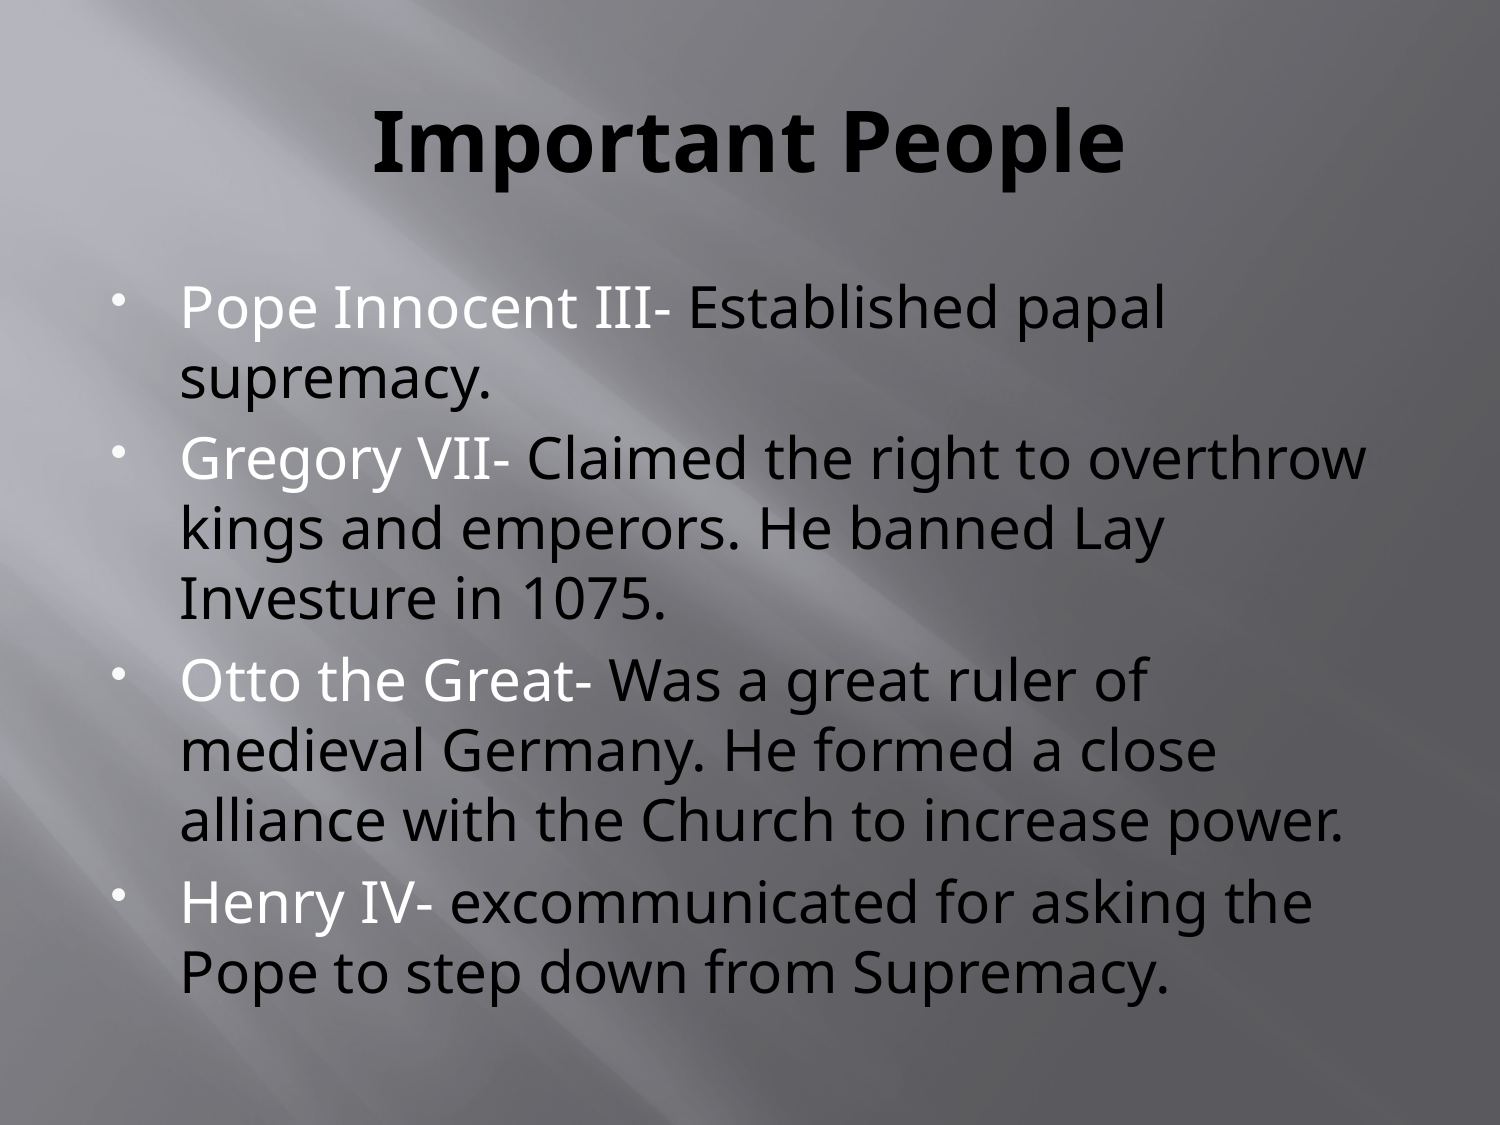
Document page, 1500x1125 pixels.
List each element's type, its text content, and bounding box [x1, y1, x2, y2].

title Important People [75, 45, 1425, 233]
list Pope Innocent III- Established papal supremacy. Gregory VII- Claimed the right to overthrow kings and emperors. He banned Lay Investure in 1075. Otto the Great- Was a great ruler of medieval Germany. He formed a close alliance with the Church to increase power. Henry IV- excommunicated for asking the Pope to step down from Supremacy. [75, 262, 1425, 1035]
